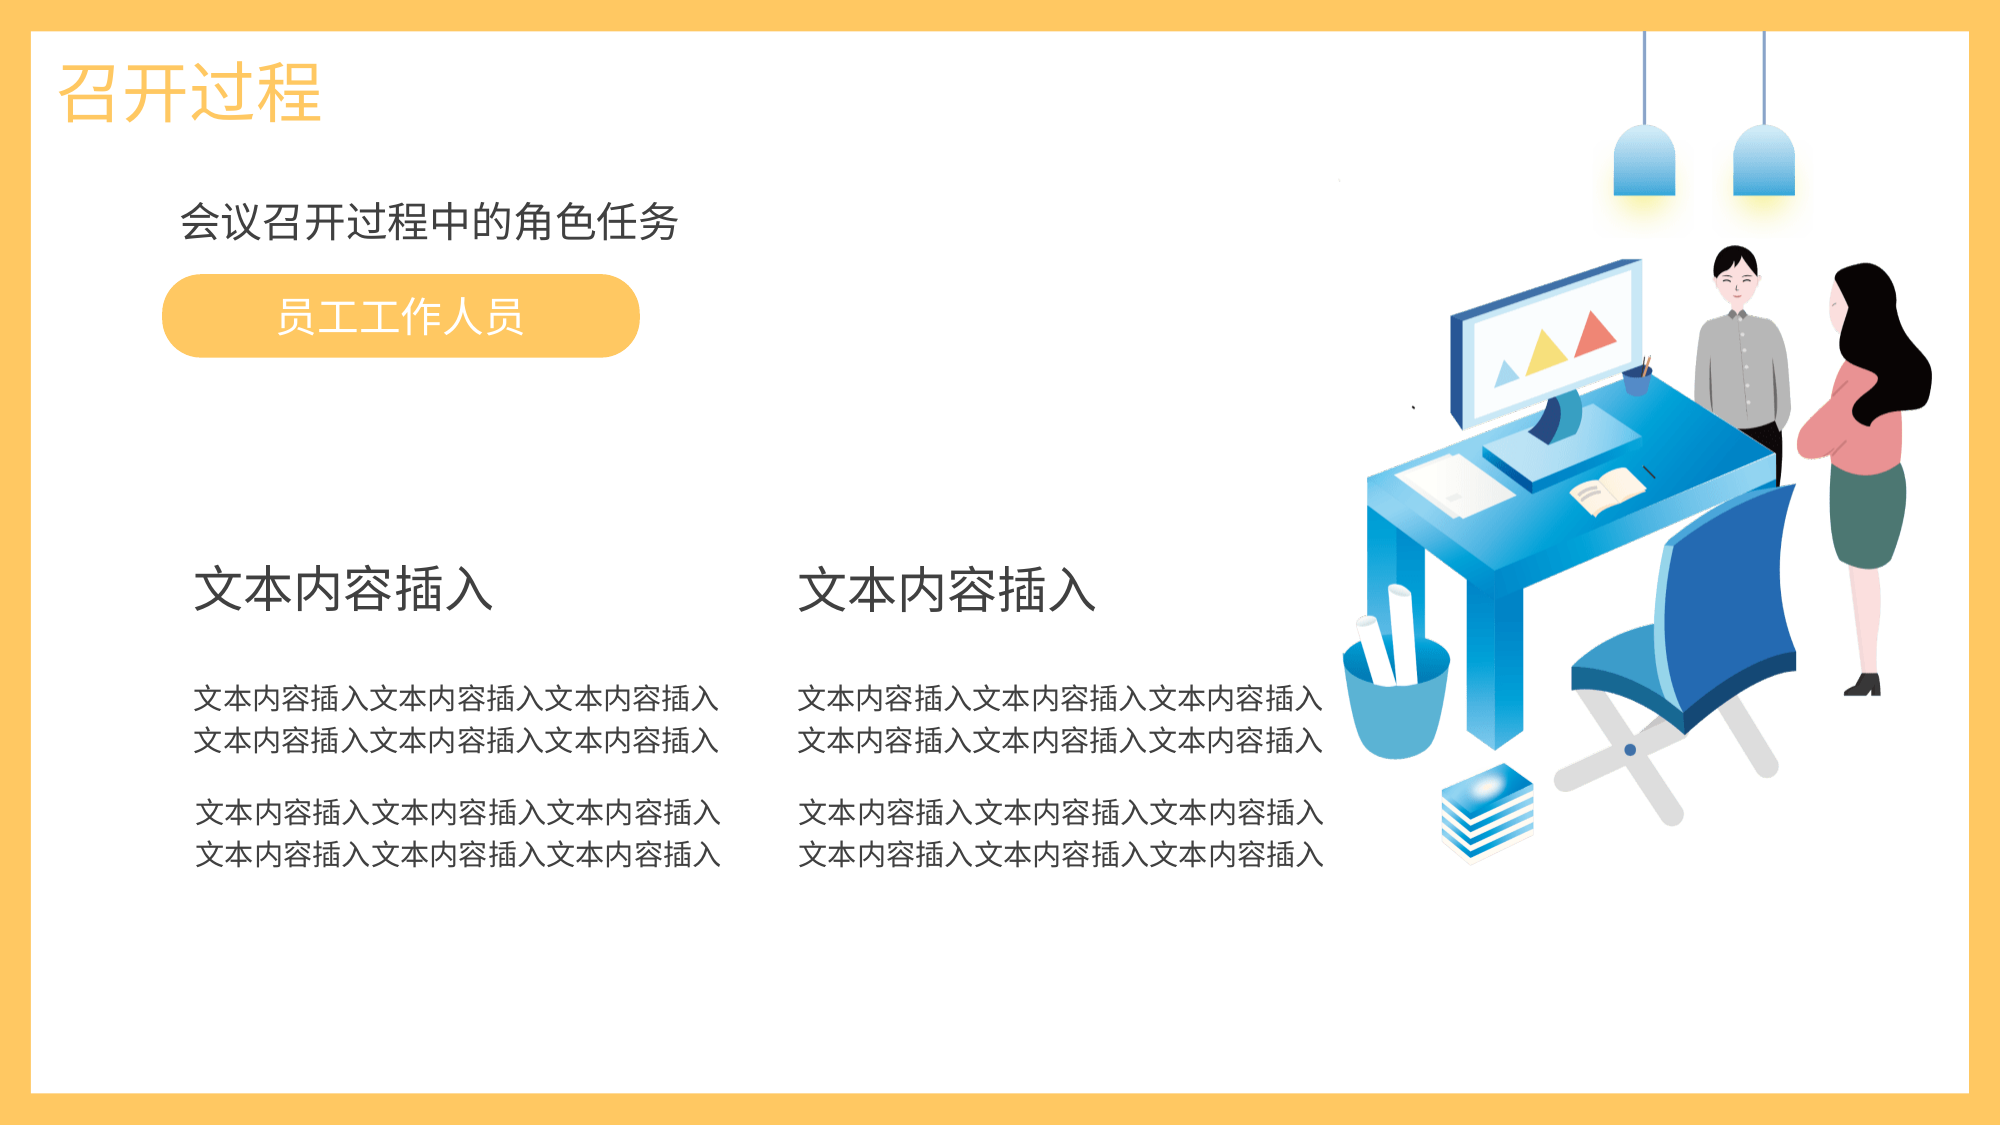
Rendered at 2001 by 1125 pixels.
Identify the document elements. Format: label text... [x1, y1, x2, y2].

picture [1257, 31, 2000, 883]
text_box 召开过程 [41, 43, 425, 138]
text_box 会议召开过程中的角色任务 [164, 188, 696, 254]
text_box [182, 557, 785, 977]
text_box 员工工作人员 [162, 274, 640, 358]
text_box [785, 558, 1388, 978]
